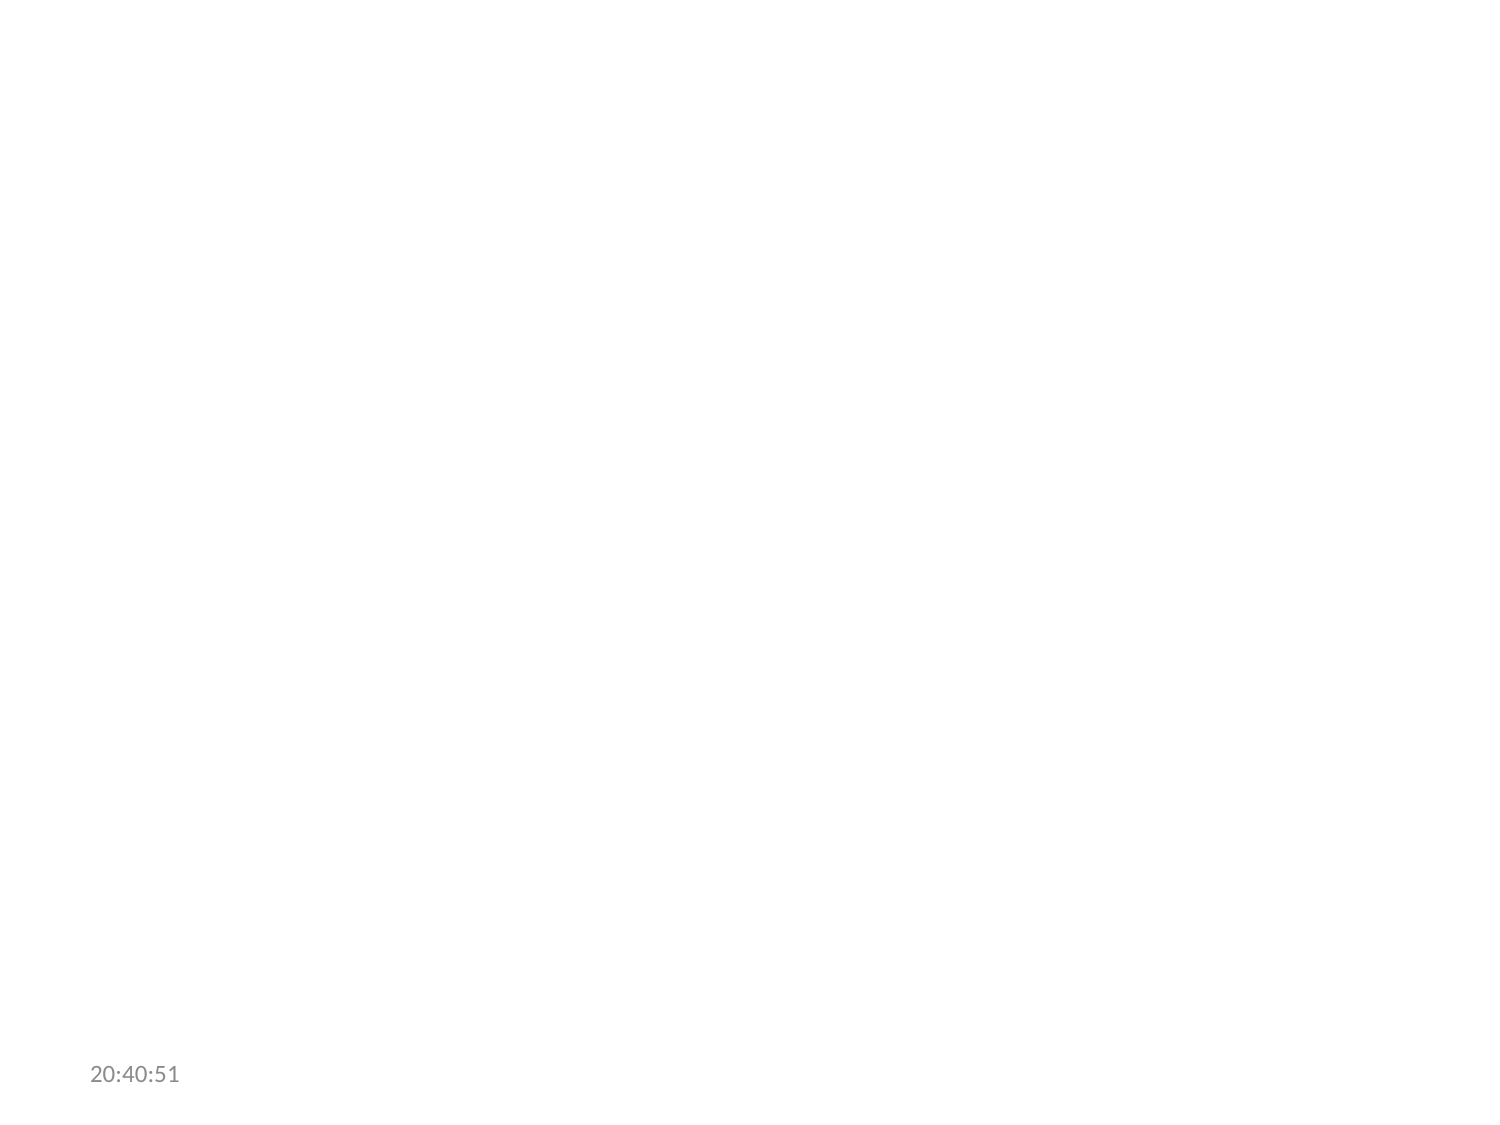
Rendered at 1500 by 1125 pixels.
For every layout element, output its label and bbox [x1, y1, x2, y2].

slide_number [75, 1042, 425, 1103]
